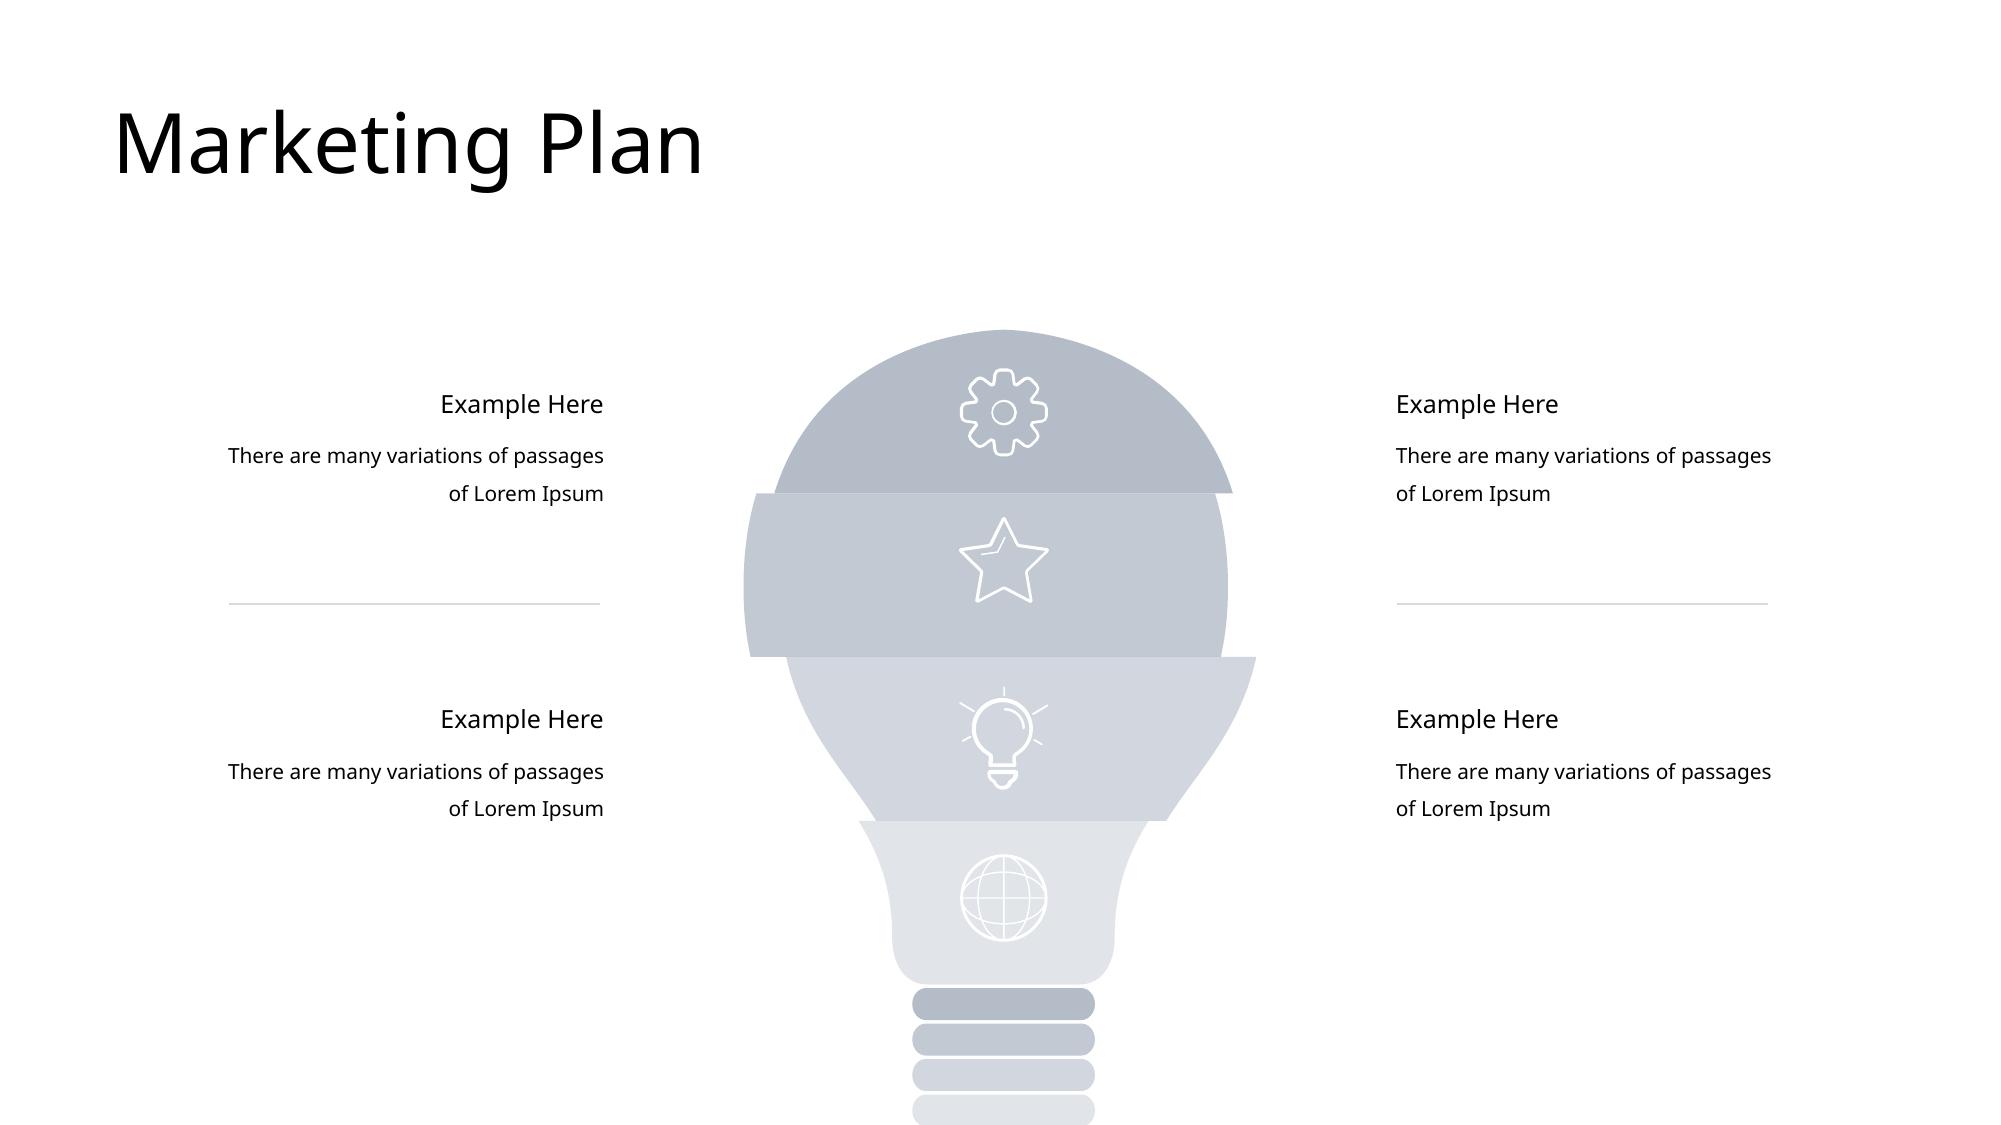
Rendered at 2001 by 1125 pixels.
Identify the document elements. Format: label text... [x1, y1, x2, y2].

text_box [959, 368, 1048, 457]
text_box [774, 329, 1233, 494]
text_box [1033, 739, 1043, 746]
text_box [912, 1094, 1095, 1125]
text_box There are many variations of passages of Lorem Ipsum [199, 423, 619, 513]
text_box Marketing Plan [97, 83, 1000, 199]
text_box There are many variations of passages of Lorem Ipsum [1381, 423, 1801, 513]
text_box [1032, 704, 1049, 715]
text_box [960, 854, 1048, 942]
text_box [912, 1058, 1095, 1091]
text_box [912, 988, 1095, 1021]
text_box [987, 769, 1019, 790]
text_box Example Here [266, 380, 619, 423]
text_box [958, 516, 1049, 603]
text_box Example Here [1381, 696, 1734, 738]
text_box [912, 1023, 1095, 1056]
text_box There are many variations of passages of Lorem Ipsum [1381, 738, 1801, 829]
text_box Example Here [1381, 380, 1734, 423]
text_box [786, 656, 1257, 821]
text_box [858, 820, 1149, 985]
text_box Example Here [266, 696, 619, 738]
text_box [959, 686, 1033, 767]
text_box There are many variations of passages of Lorem Ipsum [199, 738, 619, 829]
text_box [743, 493, 1228, 657]
